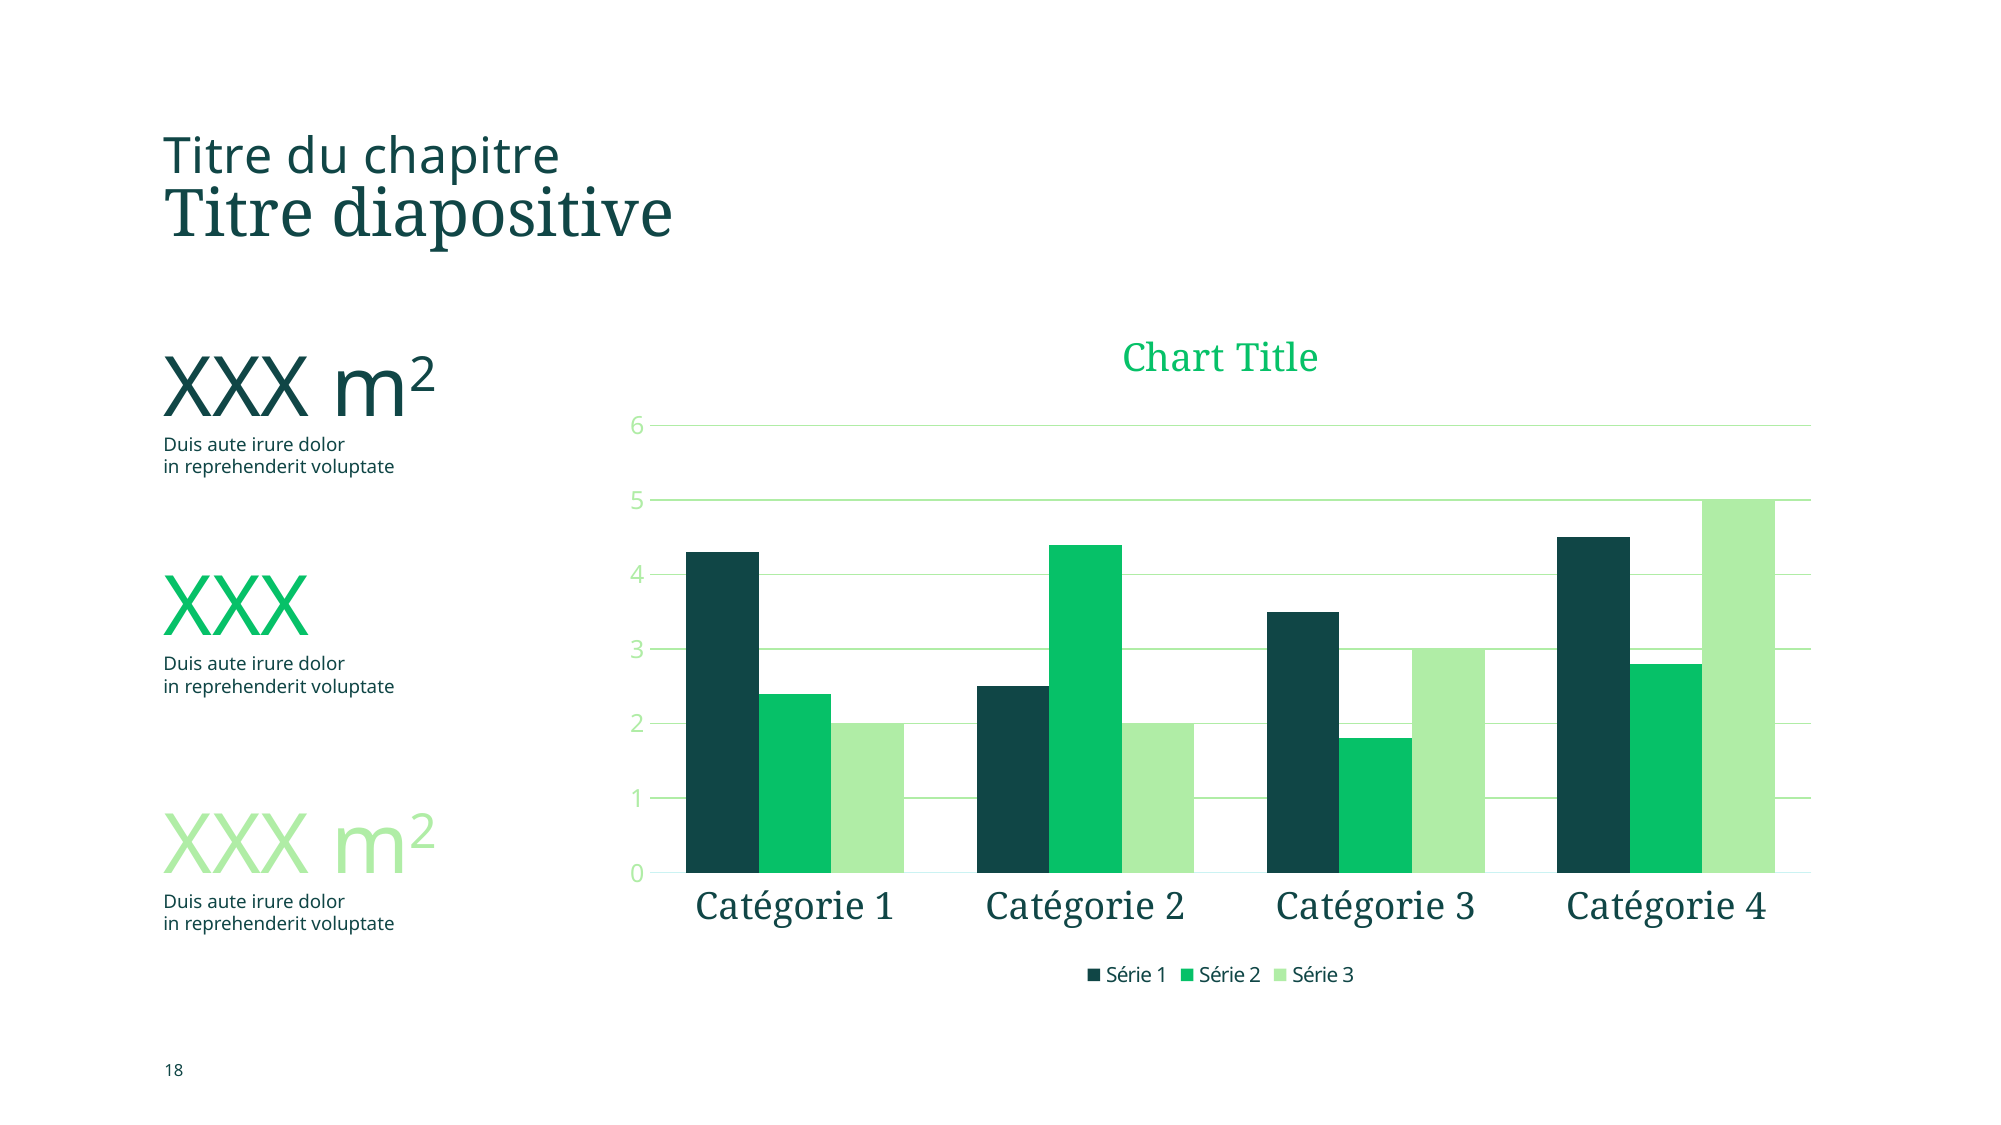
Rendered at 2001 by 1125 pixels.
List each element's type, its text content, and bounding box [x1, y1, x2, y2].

list XXX m2 Duis aute irure dolor in reprehenderit voluptate [163, 809, 507, 936]
title Titre diapositive [164, 180, 1837, 252]
list Titre du chapitre [163, 123, 1836, 184]
slide_number 18 [164, 1060, 202, 1081]
list XXX m2 Duis aute irure dolor in reprehenderit voluptate [163, 352, 507, 479]
chart [605, 295, 1836, 995]
list XXX Duis aute irure dolor in reprehenderit voluptate [163, 571, 507, 699]
